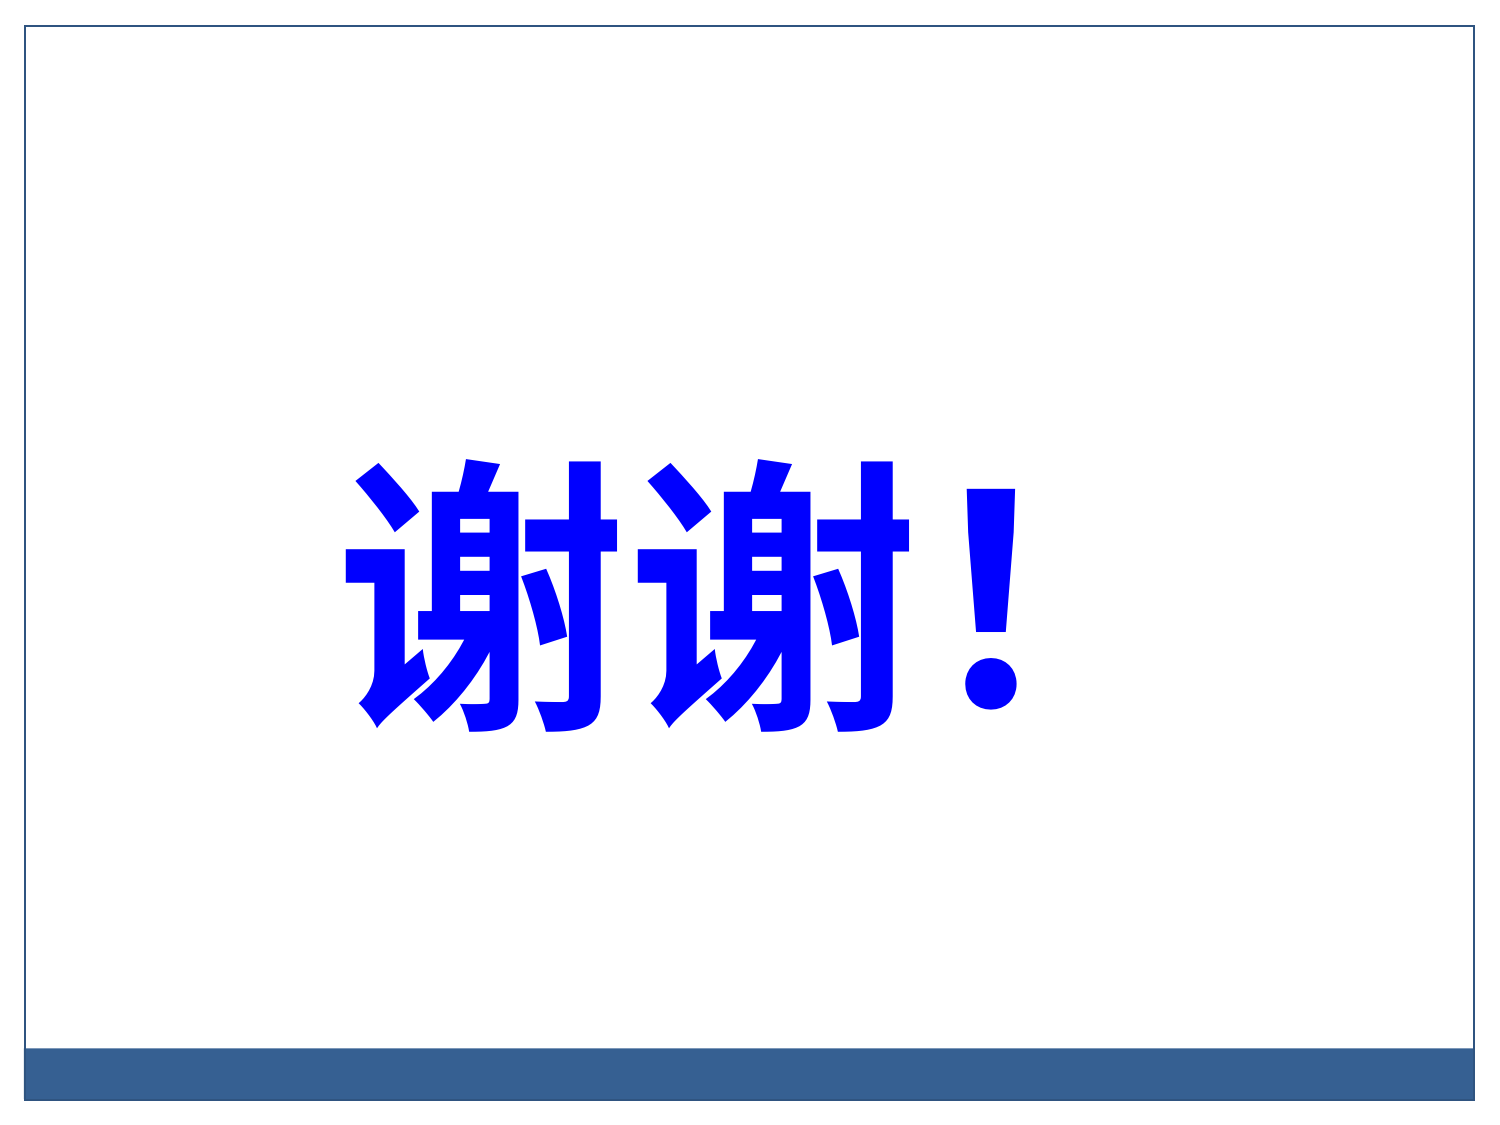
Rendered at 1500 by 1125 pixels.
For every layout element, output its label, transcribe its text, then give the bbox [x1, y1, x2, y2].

text_box 谢谢！ [123, 408, 1365, 774]
